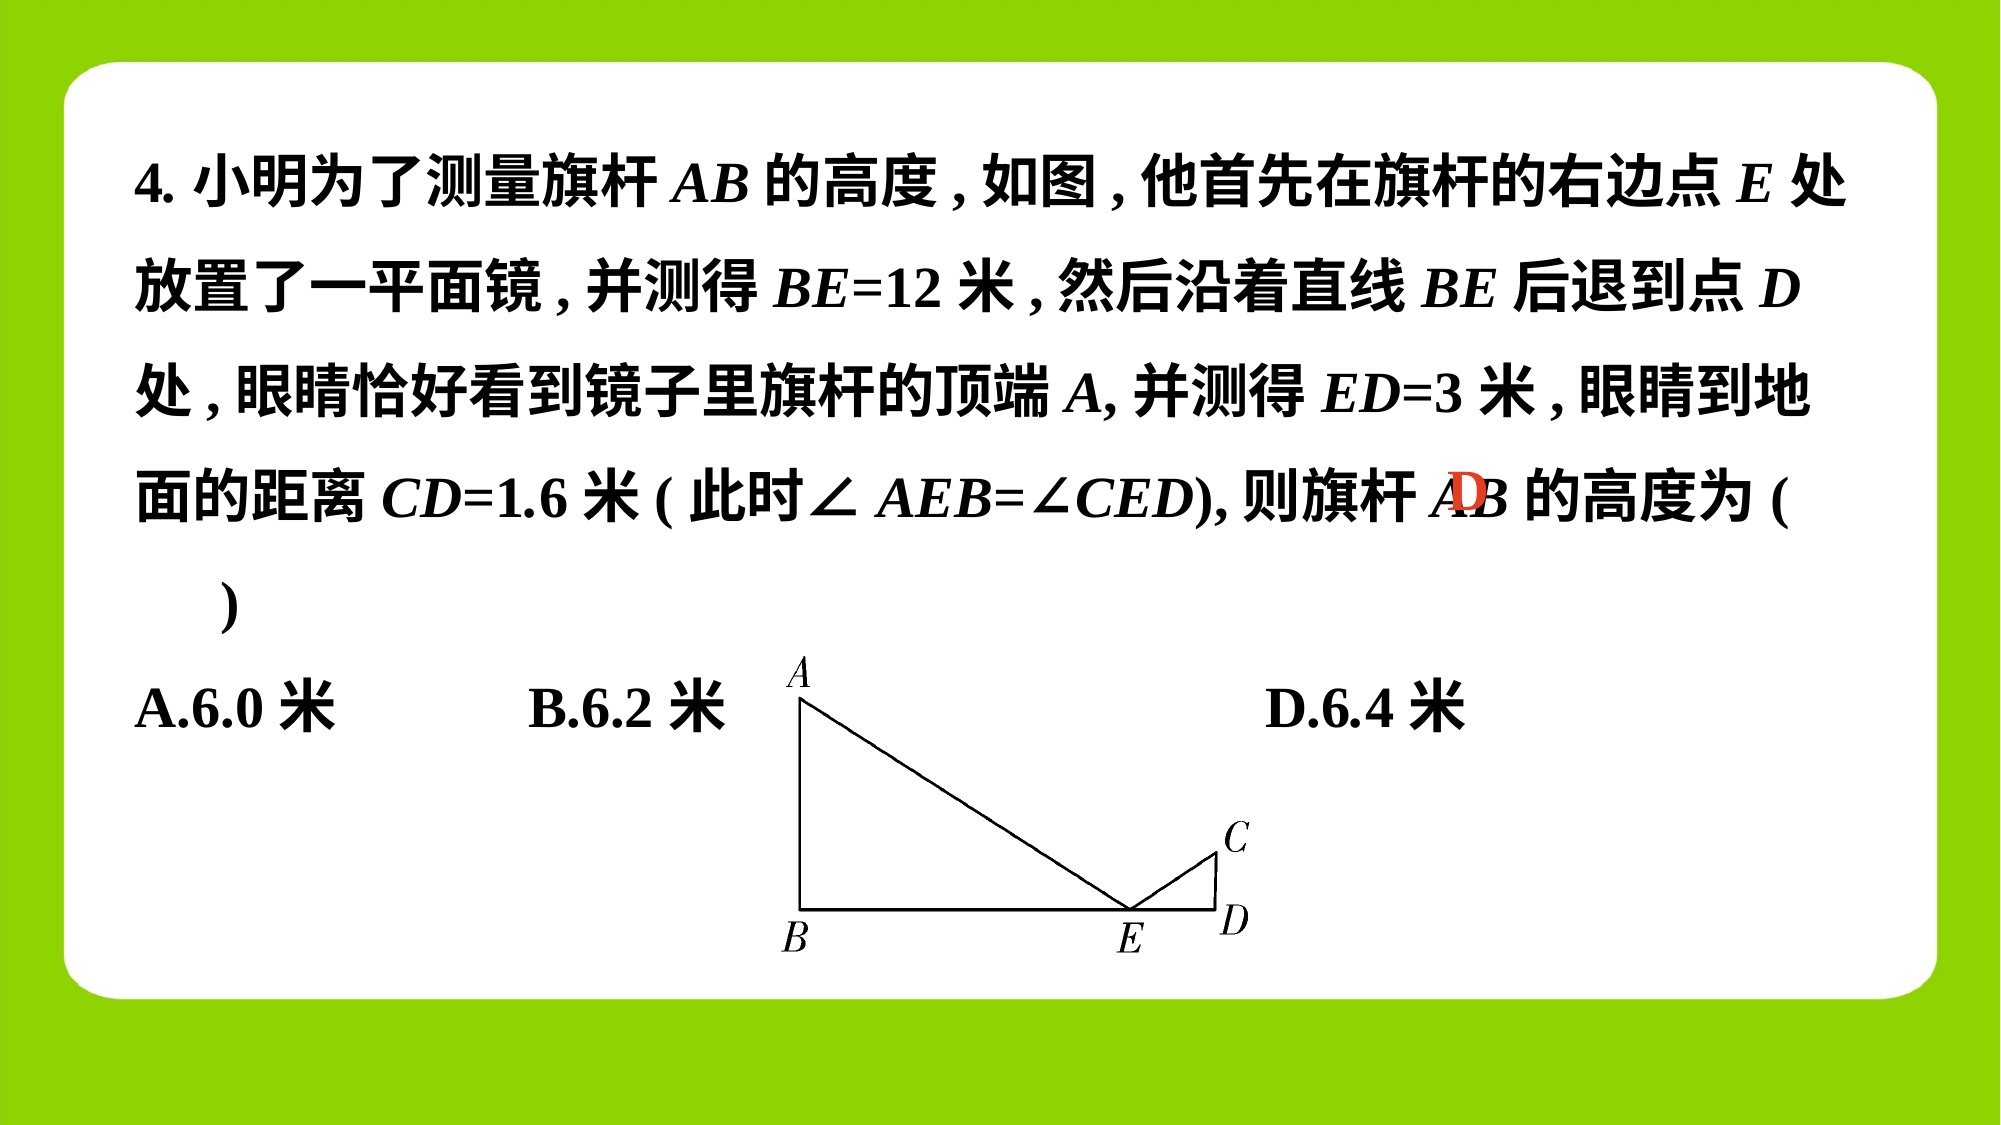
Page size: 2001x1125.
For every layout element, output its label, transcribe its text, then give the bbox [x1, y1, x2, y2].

text_box 4.小明为了测量旗杆AB的高度,如图,他首先在旗杆的右边点E处放置了一平面镜,并测得BE=12米,然后沿着直线BE后退到点D处,眼睛恰好看到镜子里旗杆的顶端A,并测得ED=3米,眼睛到地面的距离CD=1.6米(此时∠AEB=∠CED),则旗杆AB的高度为( ) A.6.0米 B.6.2米 C.6.3米 D.6.4米 [119, 101, 1880, 747]
text_box D [1432, 444, 1508, 530]
picture [0, 0, 2001, 1125]
